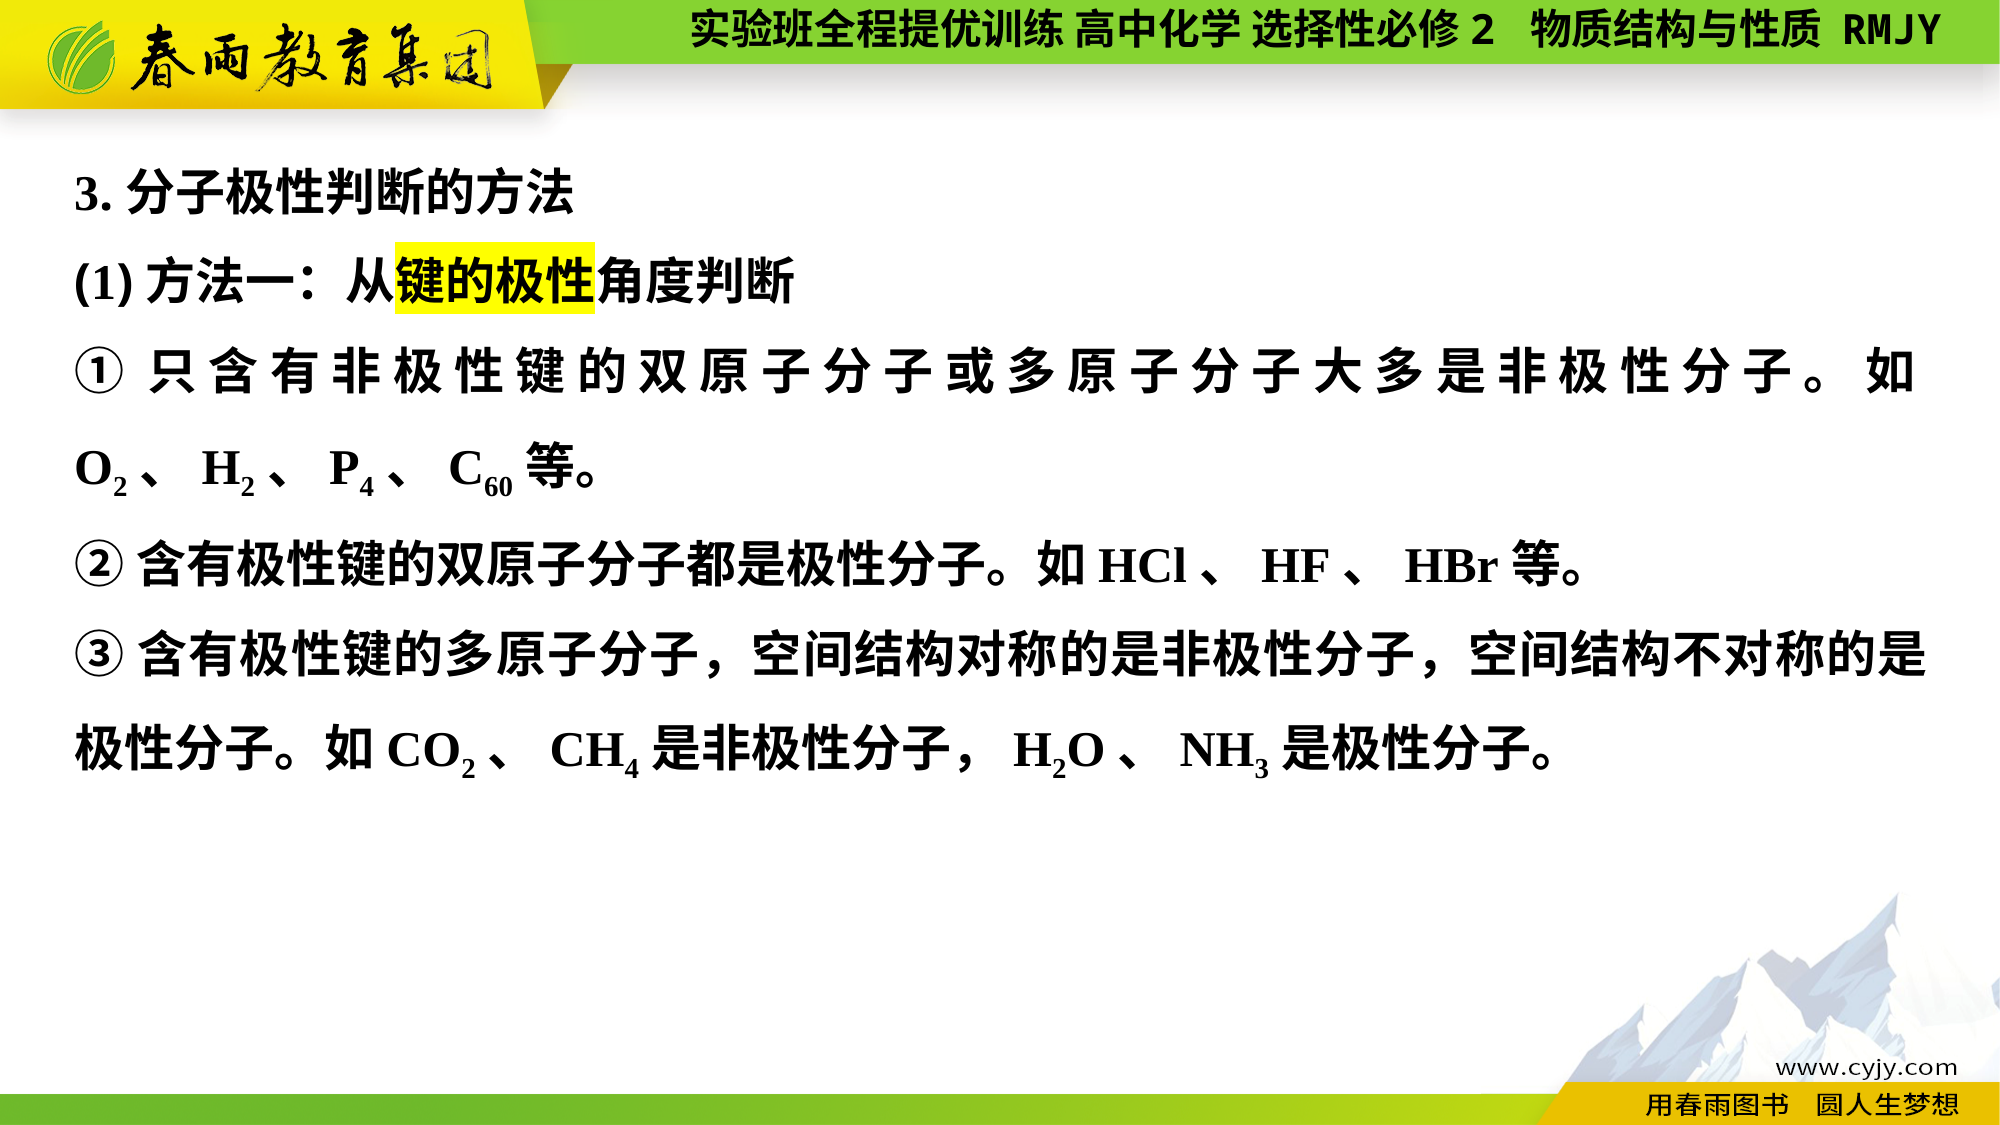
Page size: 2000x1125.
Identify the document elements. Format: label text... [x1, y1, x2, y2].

list 3.分子极性判断的方法 (1)方法一：从键的极性角度判断 ①只含有非极性键的双原子分子或多原子分子大多是非极性分子。如O2、H2、P4、C60等。 ②含有极性键的双原子分子都是极性分子。如HCl、HF、HBr等。 ③含有极性键的多原子分子，空间结构对称的是非极性分子，空间结构不对称的是极性分子。如CO2、CH4是非极性分子，H2O、NH3是极性分子。 [59, 122, 1944, 763]
picture [0, 0, 2000, 1125]
